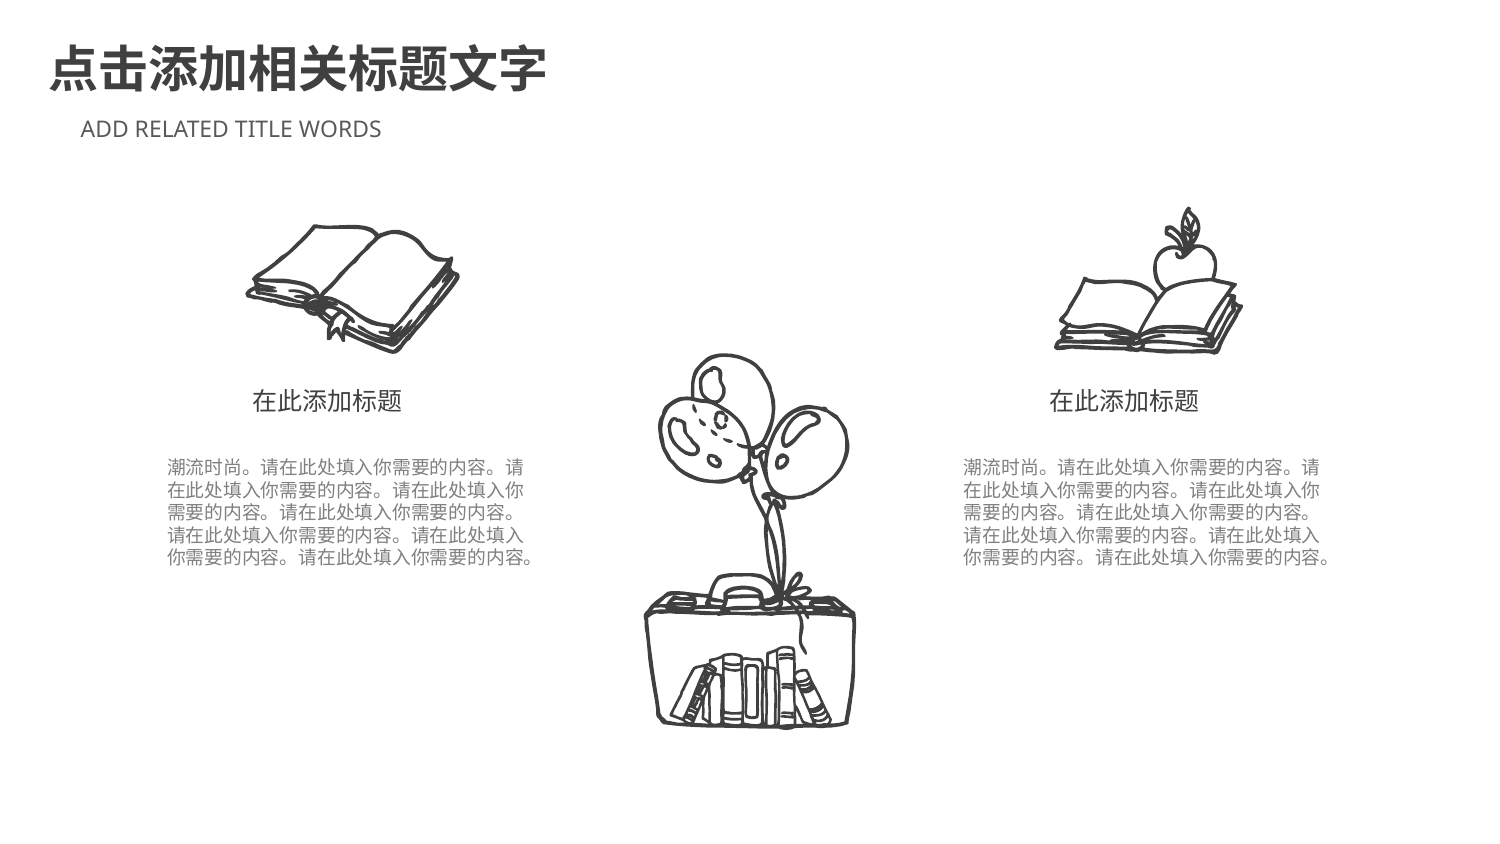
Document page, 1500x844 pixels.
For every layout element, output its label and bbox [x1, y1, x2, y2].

text_box [923, 187, 1374, 732]
text_box [1054, 207, 1243, 355]
text_box [126, 187, 577, 732]
text_box [246, 225, 459, 354]
text_box [644, 353, 856, 730]
text_box [948, 377, 1348, 624]
text_box [152, 377, 552, 624]
